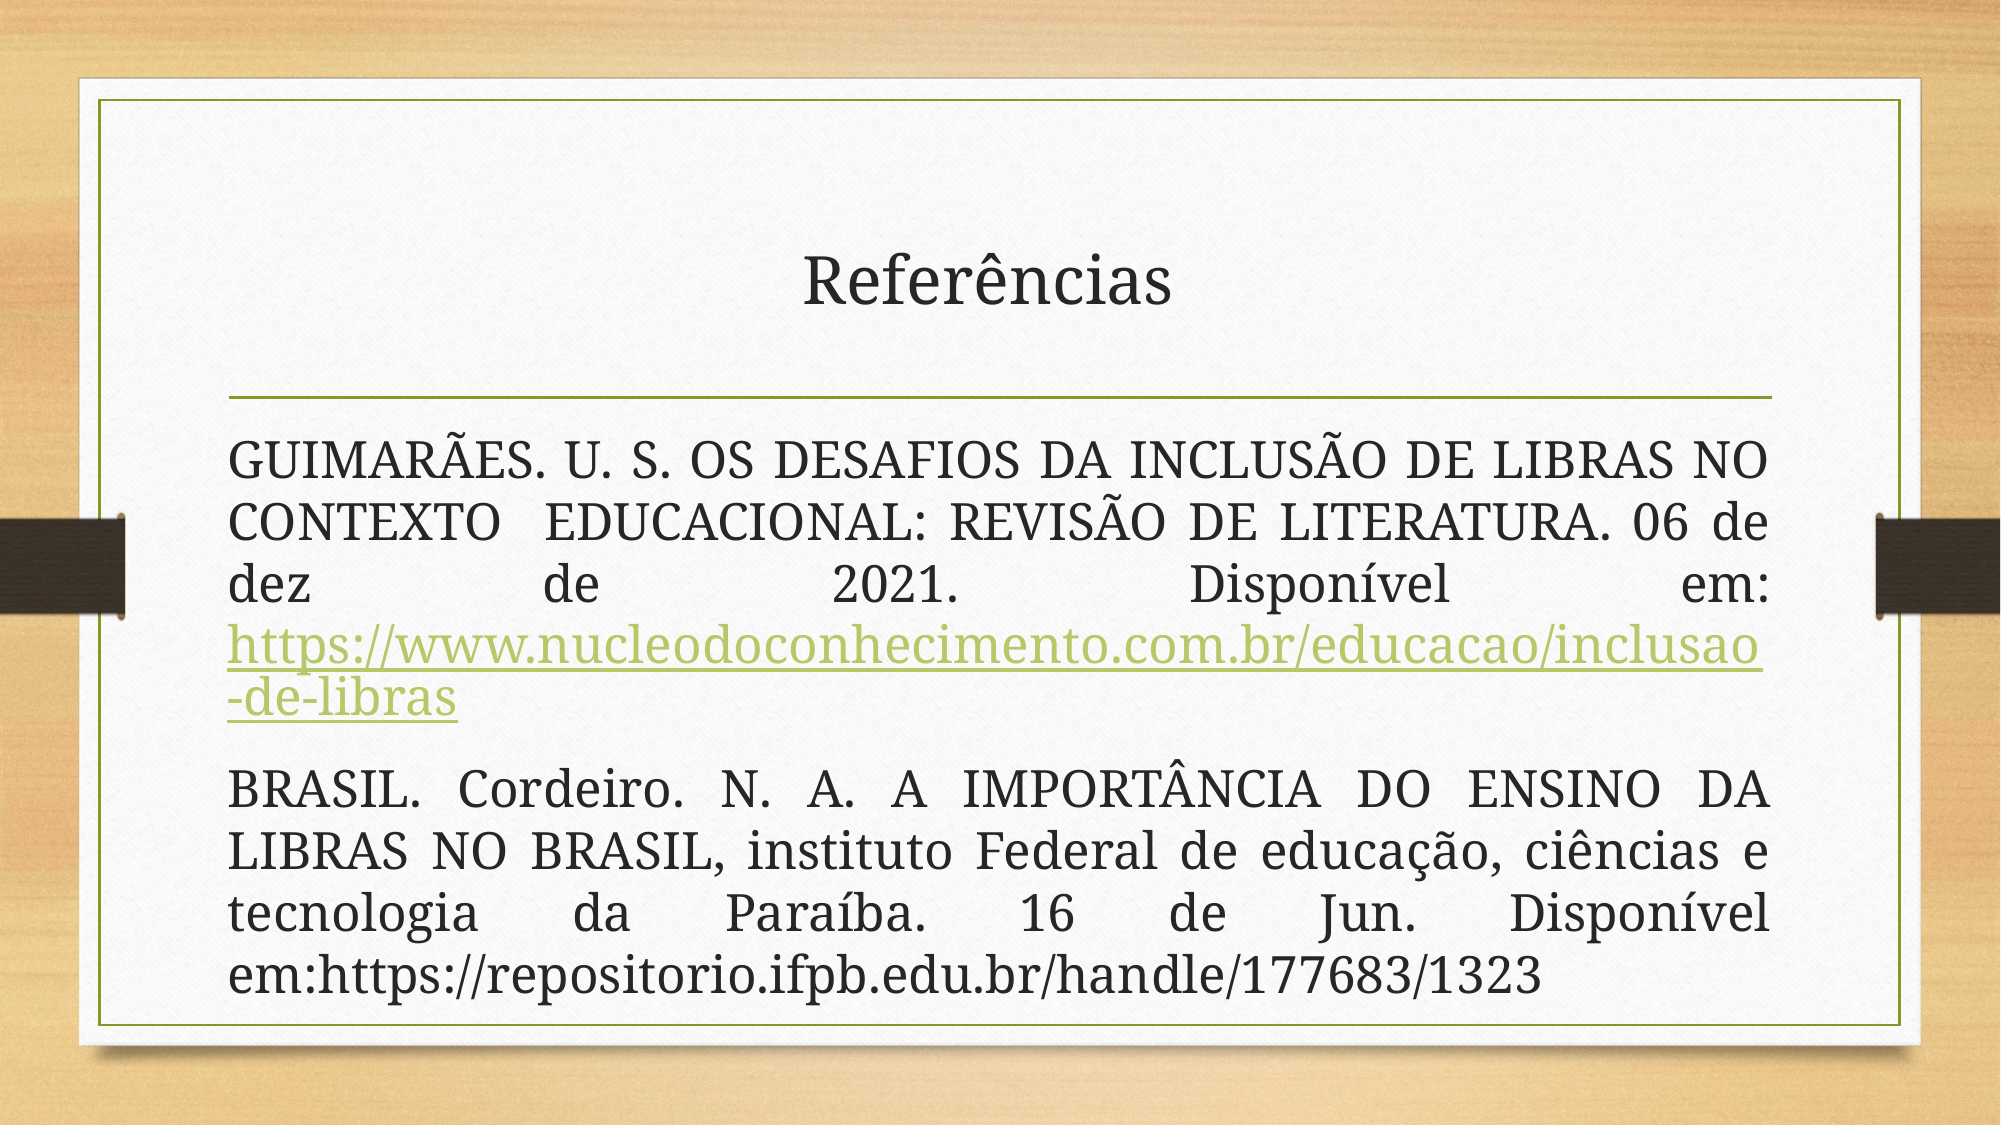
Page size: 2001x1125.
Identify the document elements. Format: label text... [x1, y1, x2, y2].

picture [0, 0, 2001, 1125]
list GUIMARÃES. U. S. OS DESAFIOS DA INCLUSÃO DE LIBRAS NO CONTEXTO EDUCACIONAL: REVISÃO DE LITERATURA. 06 de dez de 2021. Disponível em: https://www.nucleodoconhecimento.com.br/educacao/inclusao-de-libras BRASIL. Cordeiro. N. A. A IMPORTÂNCIA DO ENSINO DA LIBRAS NO BRASIL, instituto Federal de educação, ciências e tecnologia da Paraíba. 16 de Jun. Disponível em:https://repositorio.ifpb.edu.br/handle/177683/1323 [212, 419, 1788, 964]
title Referências [212, 161, 1788, 375]
